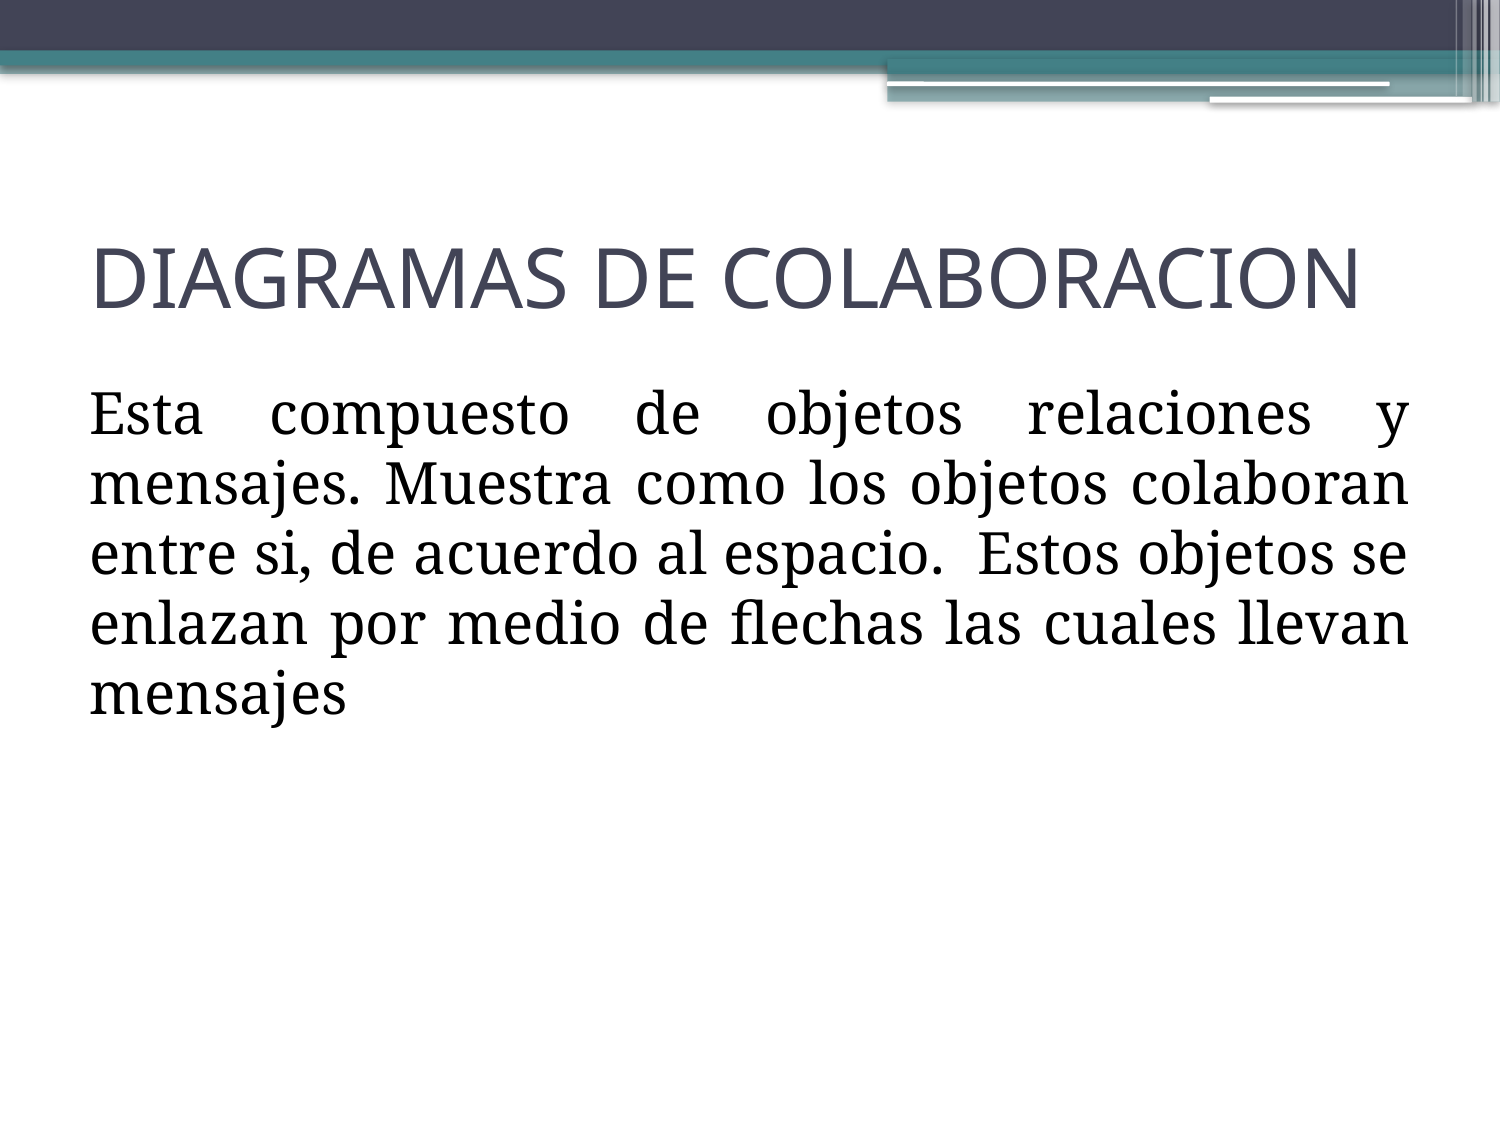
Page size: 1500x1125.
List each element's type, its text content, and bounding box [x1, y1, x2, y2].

title DIAGRAMAS DE COLABORACION [75, 187, 1425, 363]
list Esta compuesto de objetos relaciones y mensajes. Muestra como los objetos colaboran entre si, de acuerdo al espacio. Estos objetos se enlazan por medio de flechas las cuales llevan mensajes [75, 368, 1425, 1079]
